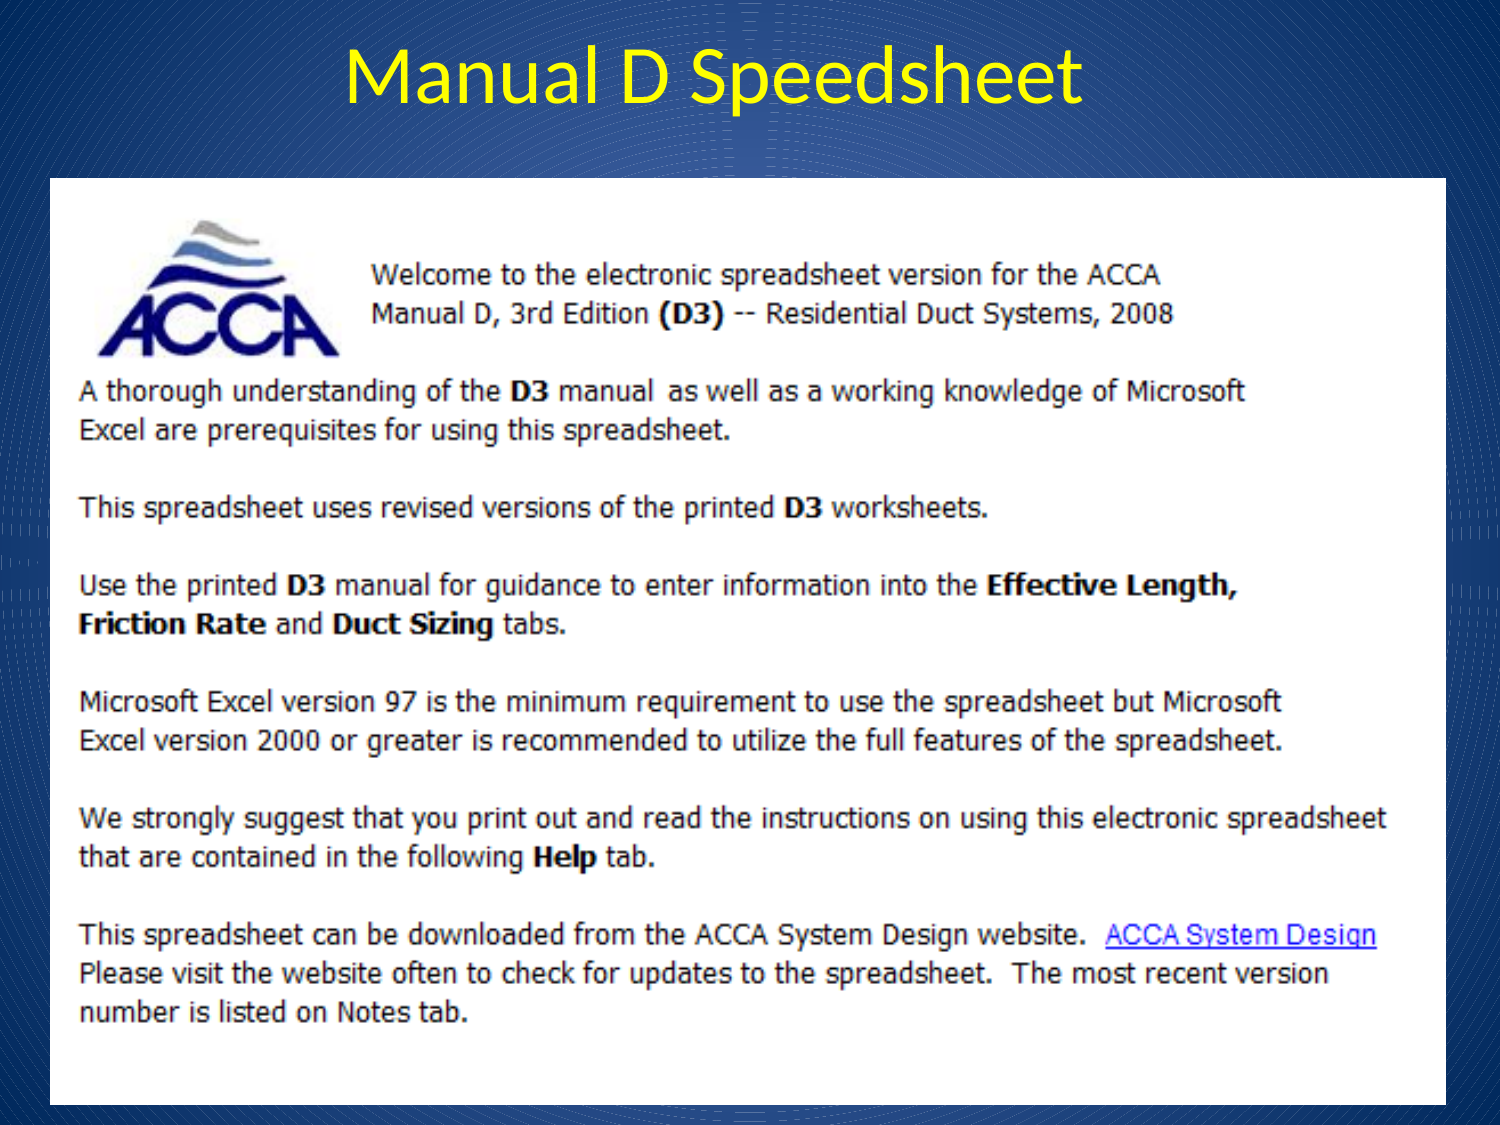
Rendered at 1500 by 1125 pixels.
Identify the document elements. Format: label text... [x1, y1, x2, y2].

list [49, 178, 1446, 1105]
text_box Manual D Speedsheet [328, 12, 1101, 128]
